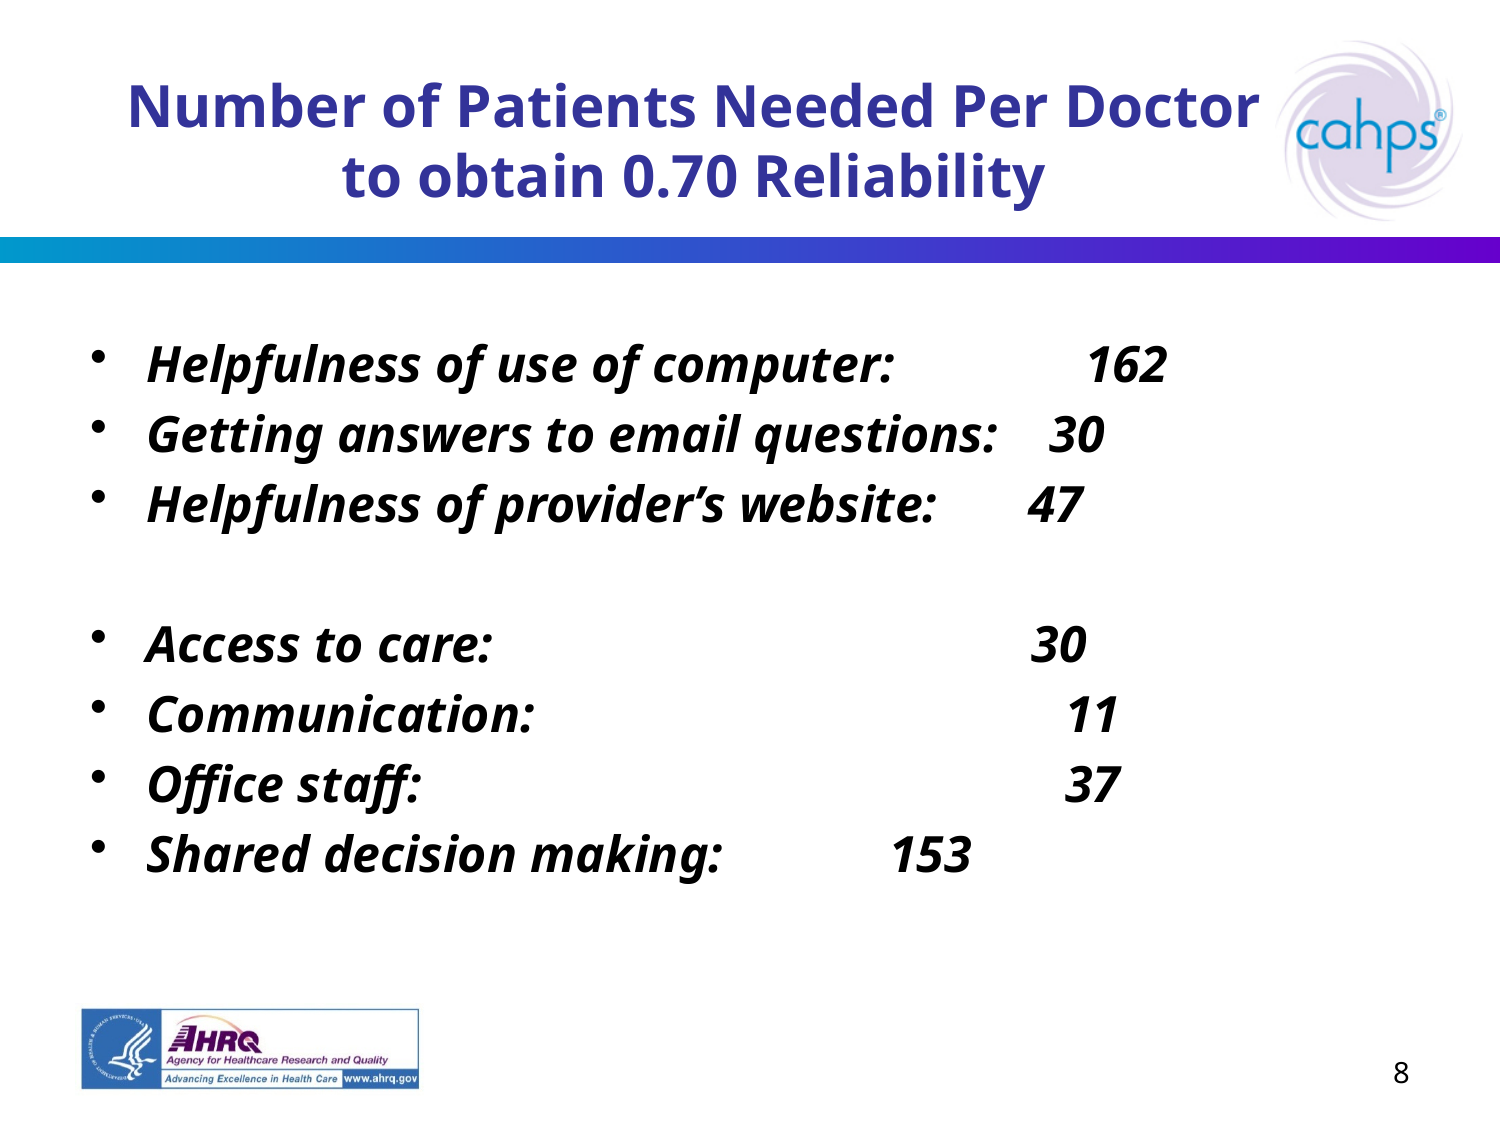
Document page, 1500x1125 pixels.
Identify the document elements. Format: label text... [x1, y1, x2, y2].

slide_number 8 [1074, 1046, 1425, 1125]
picture [1275, 37, 1463, 225]
picture [75, 1055, 425, 1096]
list Helpfulness of use of computer: 162 Getting answers to email questions: 30 Helpfulness of provider’s website: 47 Access to care: 30 Communication: 11 Office staff: 37 Shared decision making: 153 [75, 324, 1338, 1055]
title Number of Patients Needed Per Doctor to obtain 0.70 Reliability [75, 45, 1313, 233]
